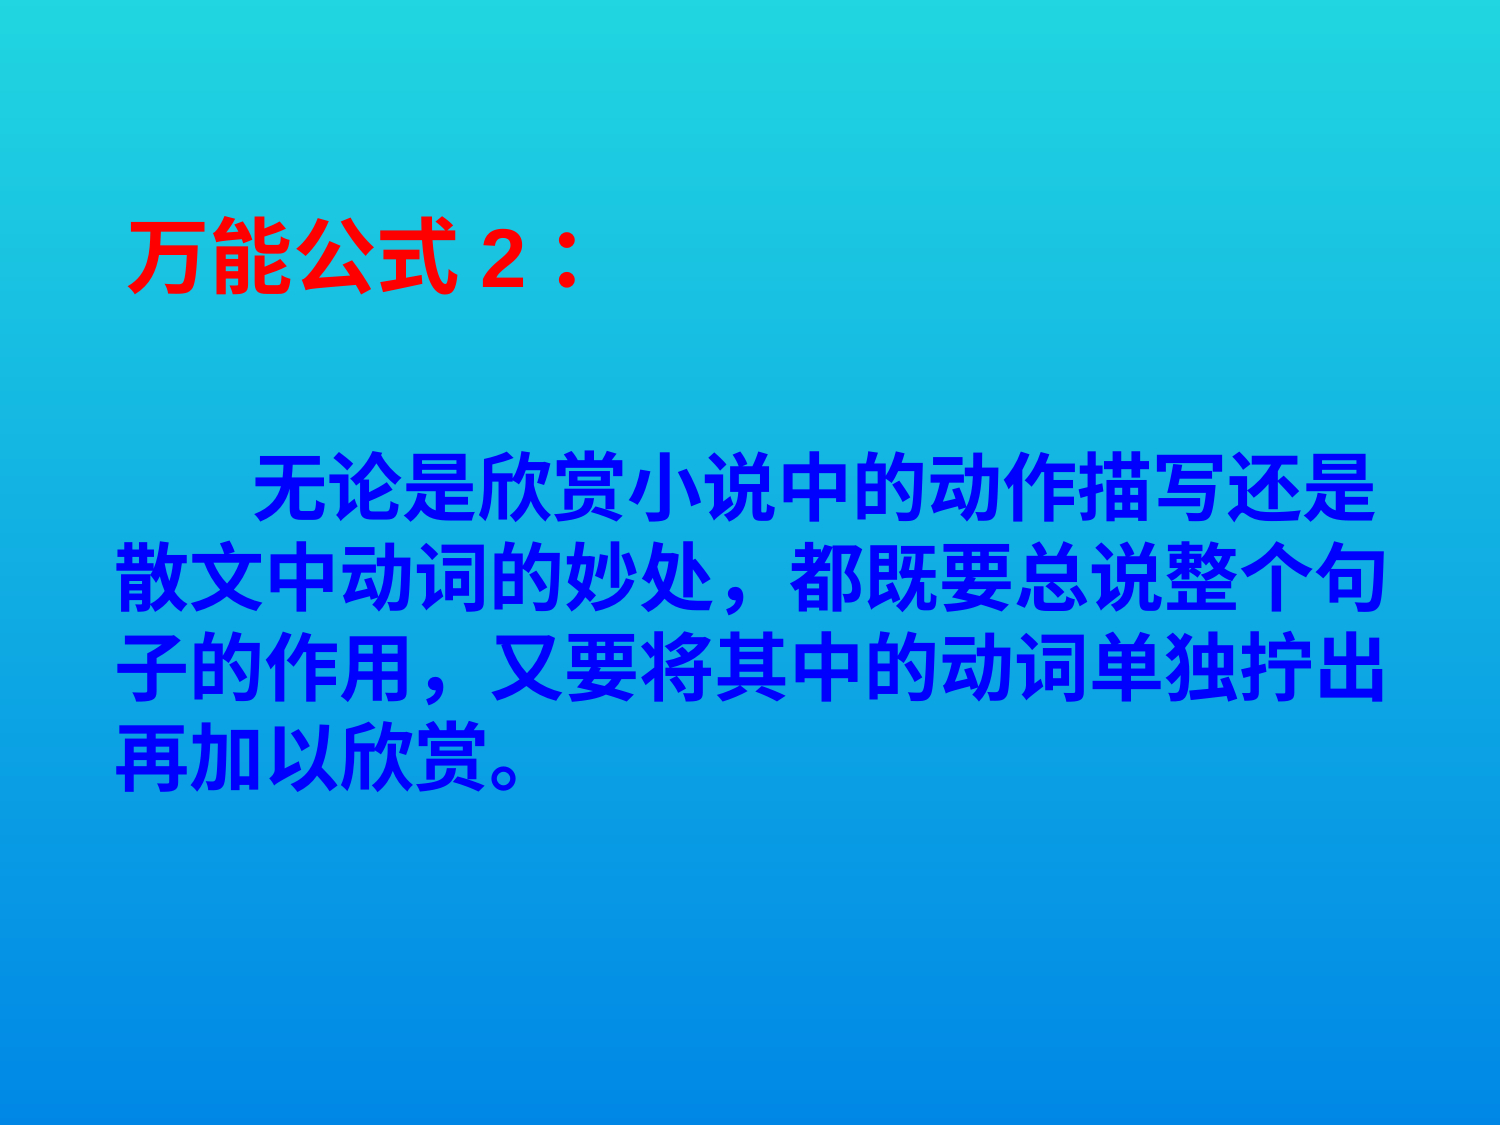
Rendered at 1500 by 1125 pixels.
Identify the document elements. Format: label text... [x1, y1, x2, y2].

text_box 无论是欣赏小说中的动作描写还是散文中动词的妙处，都既要总说整个句子的作用，又要将其中的动词单独拧出再加以欣赏。 [100, 432, 1412, 808]
text_box 万能公式2： [112, 196, 1376, 312]
